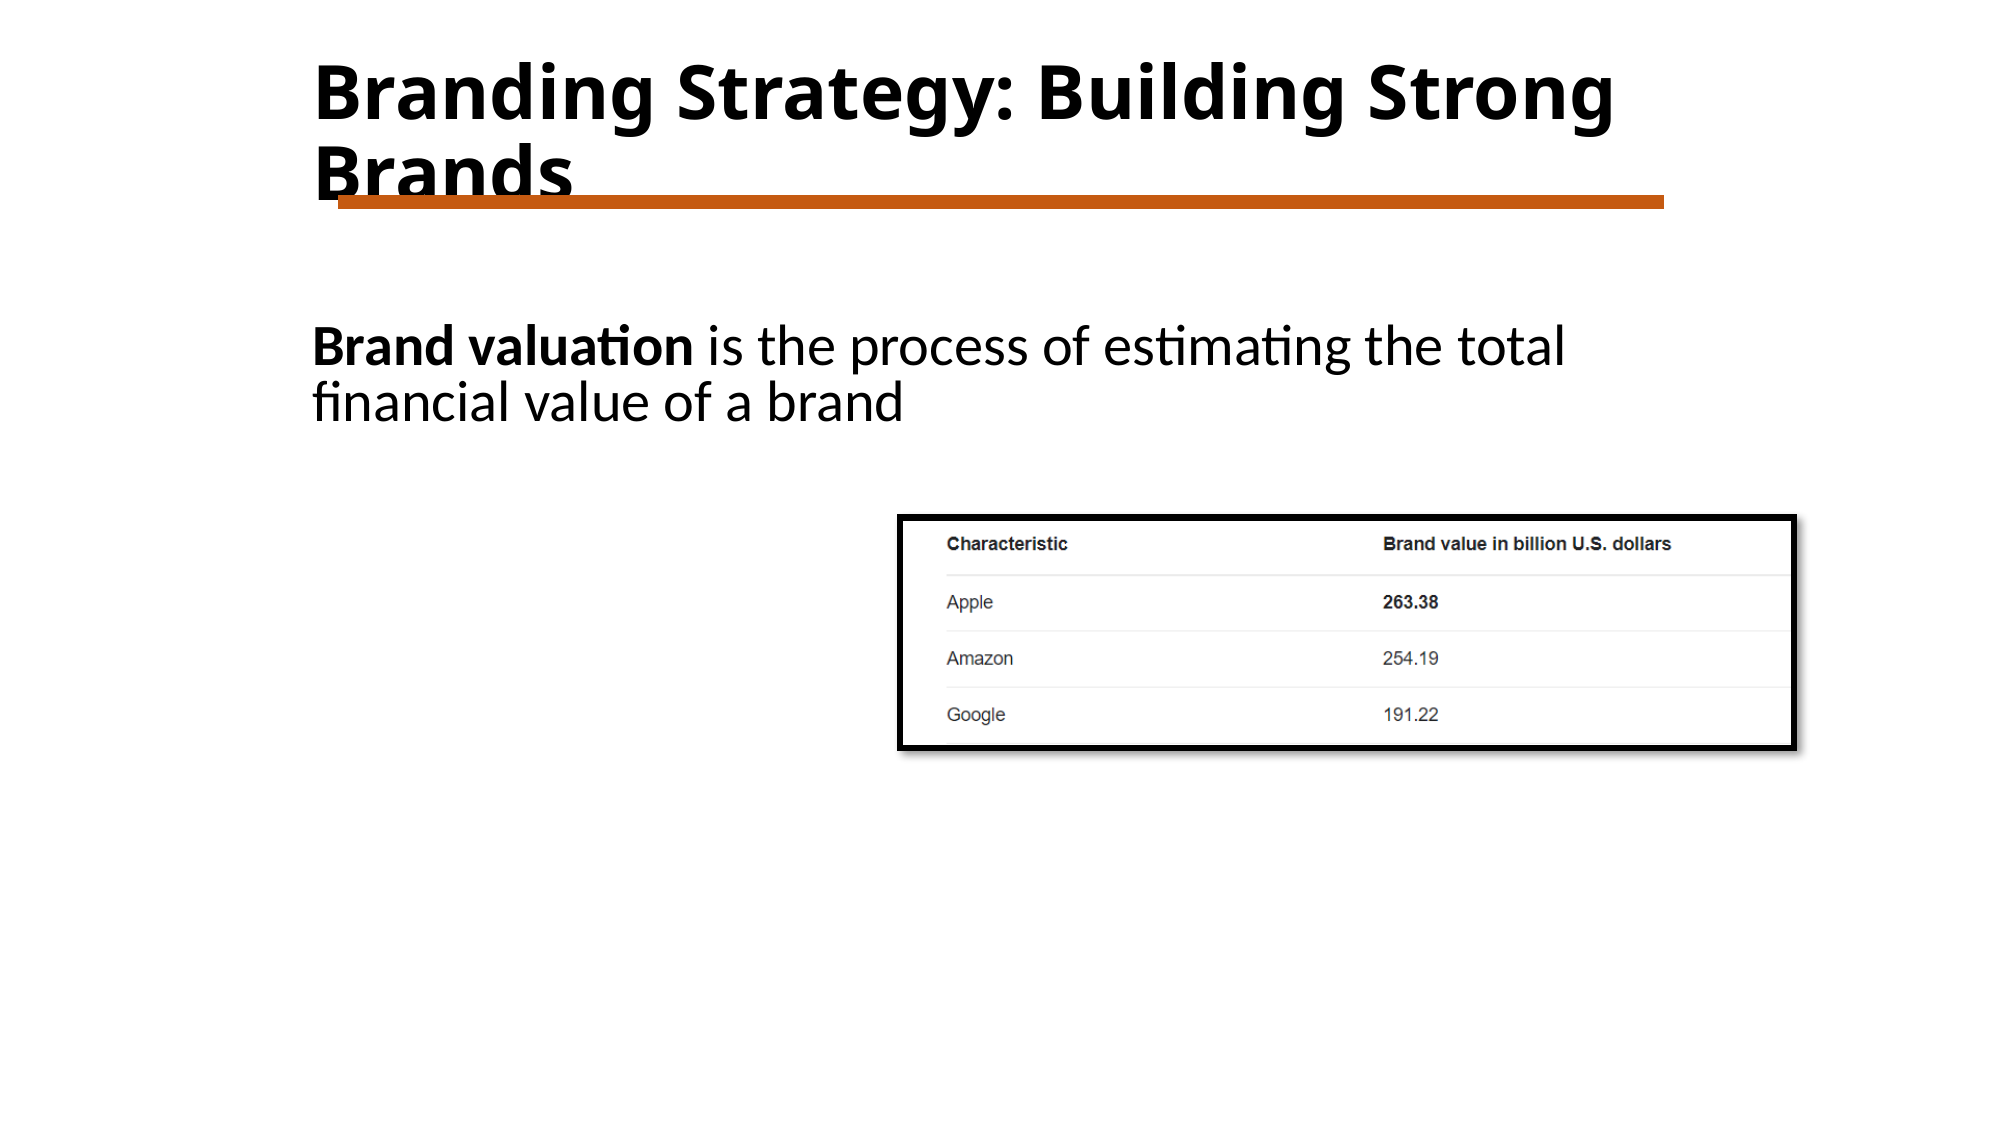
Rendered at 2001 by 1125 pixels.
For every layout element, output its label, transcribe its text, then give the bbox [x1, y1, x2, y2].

text_box Brand valuation is the process of estimating the total financial value of a brand [297, 231, 1686, 922]
picture [903, 520, 1791, 745]
title Branding Strategy: Building Strong Brands [297, 15, 1686, 231]
text_box [338, 195, 1664, 209]
